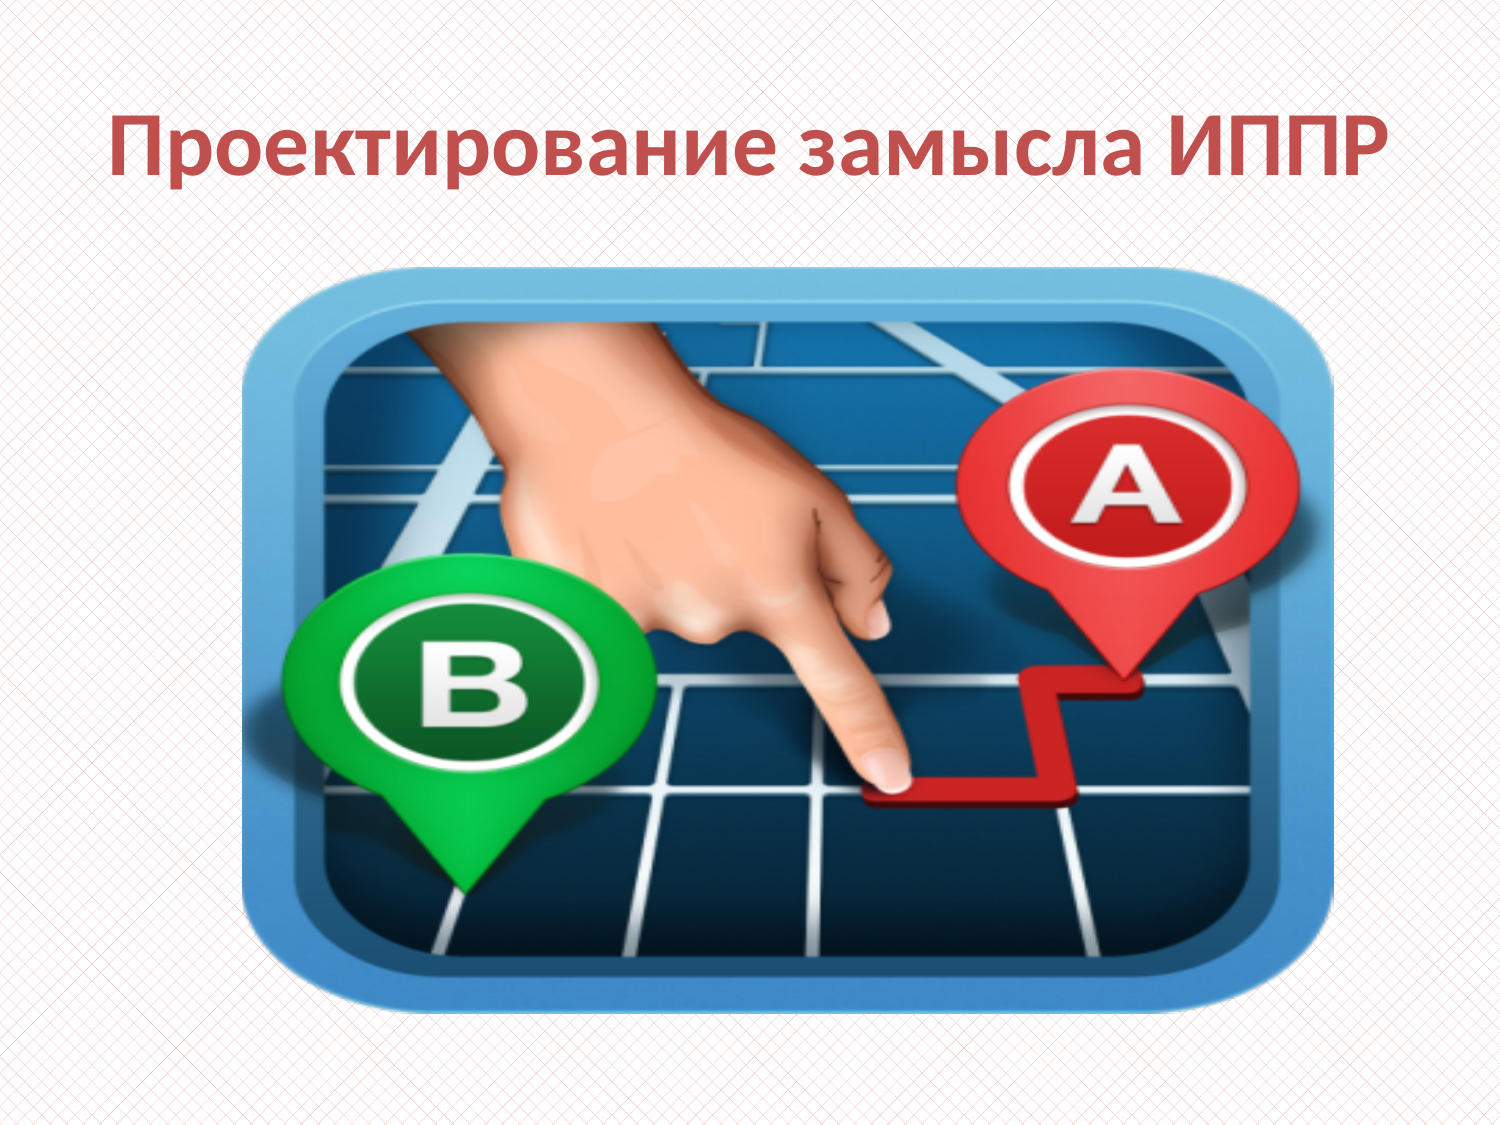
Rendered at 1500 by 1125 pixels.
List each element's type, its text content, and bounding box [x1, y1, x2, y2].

picture [241, 266, 1334, 1015]
title Проектирование замысла ИППР [75, 45, 1425, 233]
